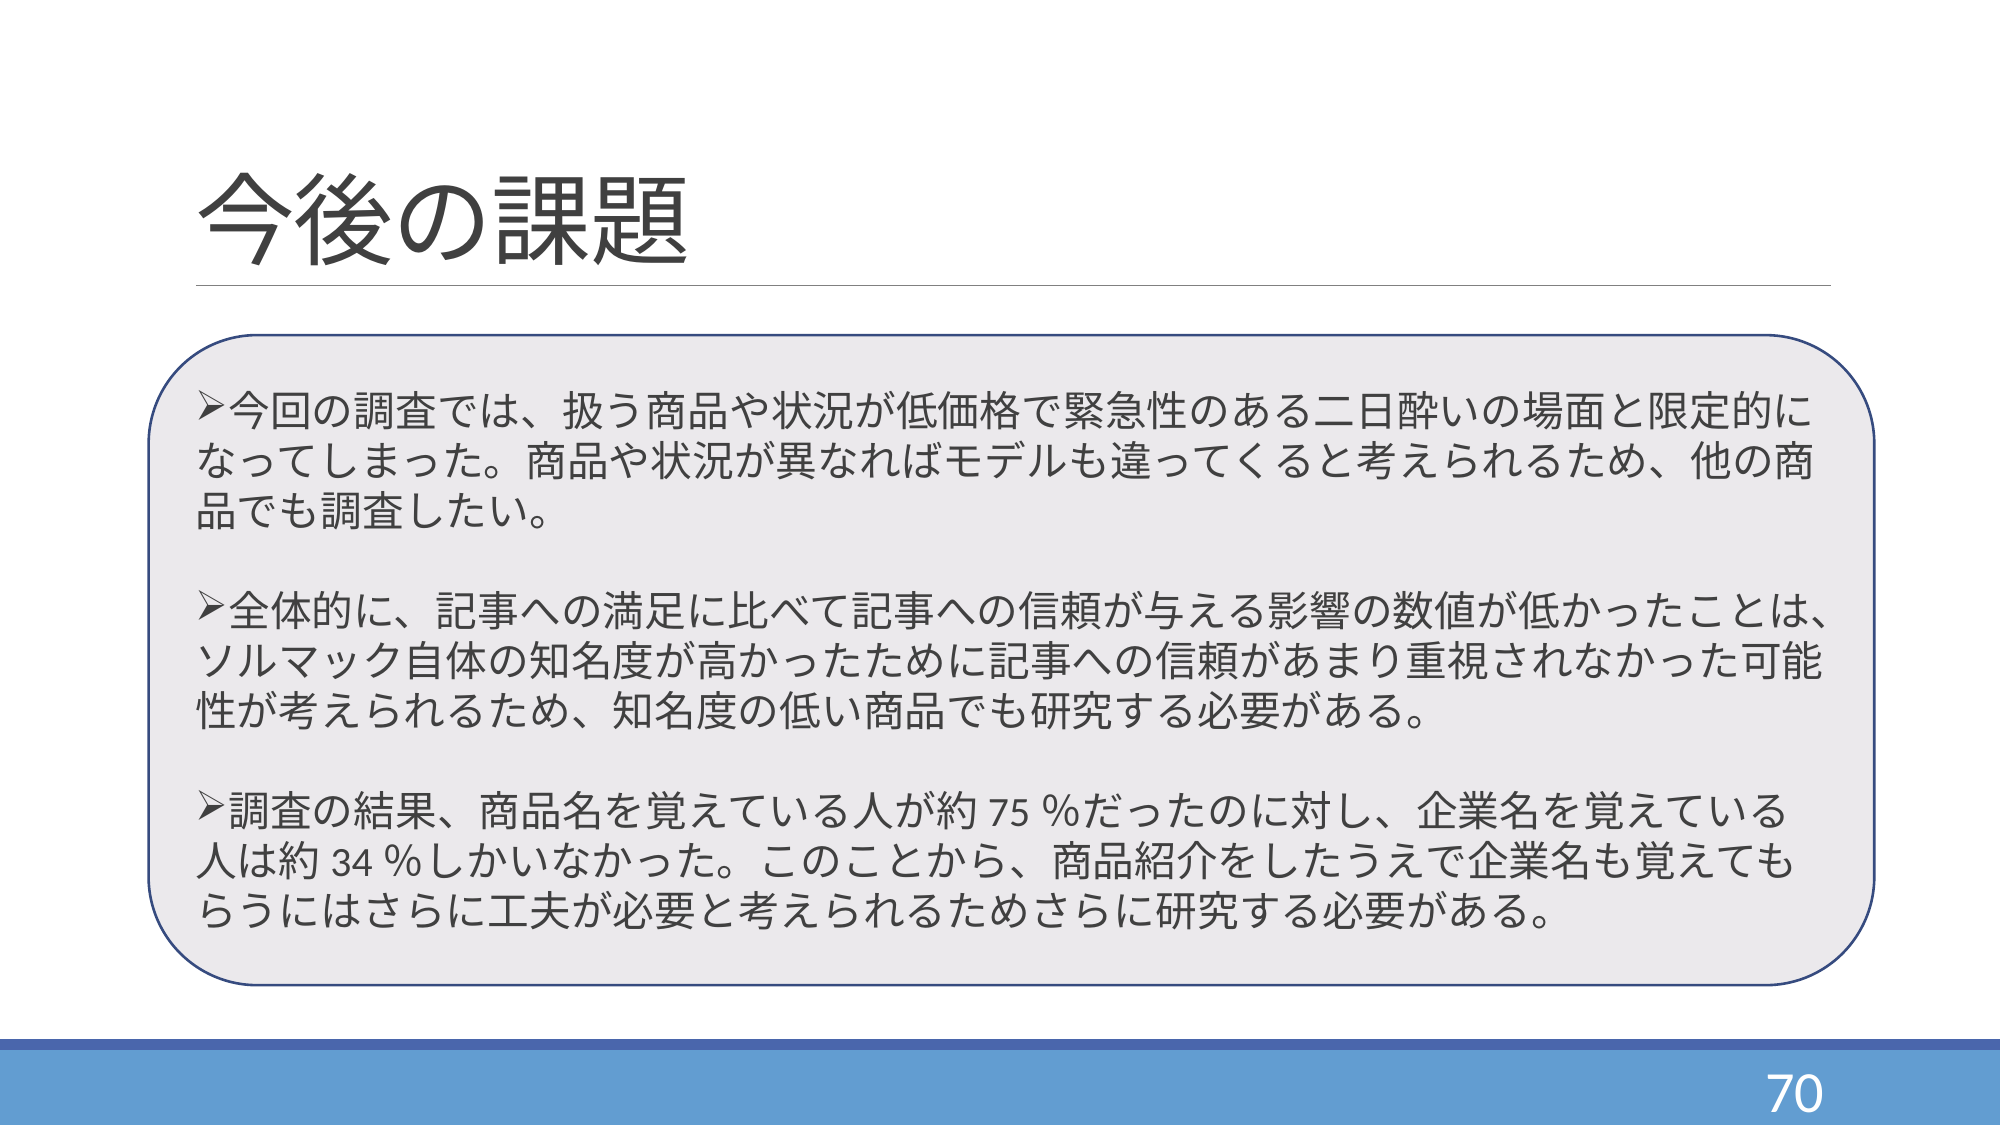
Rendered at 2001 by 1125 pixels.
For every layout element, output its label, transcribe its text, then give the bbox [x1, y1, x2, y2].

title 今後の課題 [180, 47, 1830, 285]
slide_number 70 [1624, 1059, 1840, 1120]
text_box 今回の調査では、扱う商品や状況が低価格で緊急性のある二日酔いの場面と限定的になってしまった。商品や状況が異なればモデルも違ってくると考えられるため、他の商品でも調査したい。 全体的に、記事への満足に比べて記事への信頼が与える影響の数値が低かったことは、ソルマック自体の知名度が高かったために記事への信頼があまり重視されなかった可能性が考えられるため、知名度の低い商品でも研究する必要がある。 調査の結果、商品名を覚えている人が約75％だったのに対し、企業名を覚えている人は約34％しかいなかった。このことから、商品紹介をしたうえで企業名も覚えてもらうにはさらに工夫が必要と考えられるためさらに研究する必要がある。 [147, 333, 1876, 987]
